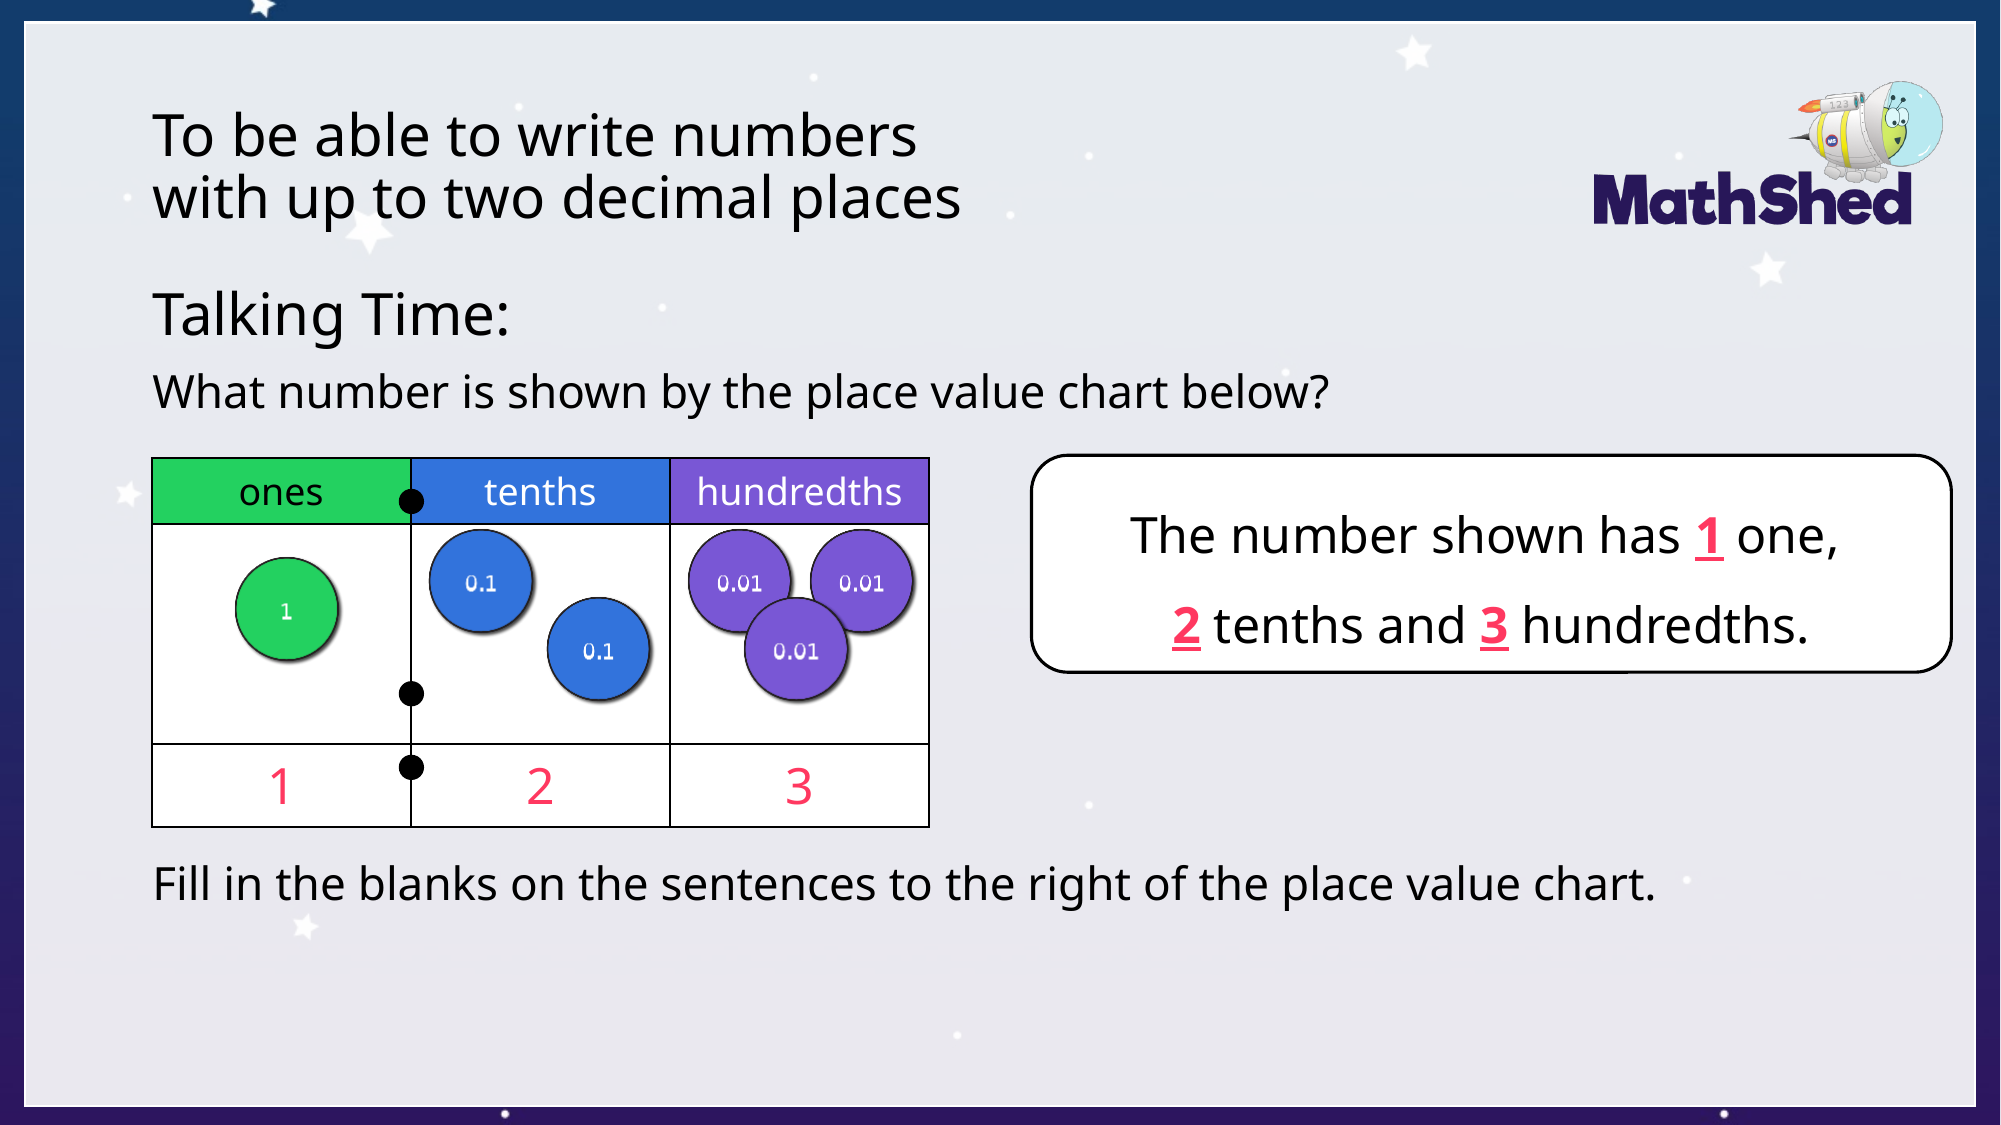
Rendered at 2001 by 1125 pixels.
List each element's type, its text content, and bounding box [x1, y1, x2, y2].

text_box [398, 488, 425, 515]
text_box [398, 754, 425, 781]
table_cell 1 [153, 745, 410, 826]
table_cell [153, 525, 410, 743]
table_header ones [153, 459, 410, 523]
table_cell [671, 525, 928, 743]
title To be able to write numbers with up to two decimal places [137, 59, 1578, 277]
table_cell [412, 525, 669, 743]
table_cell 3 [671, 745, 928, 826]
list Talking Time: What number is shown by the place value chart below? Fill in the blanks on the sentences to the right of the place value chart. [137, 277, 1863, 992]
table_header hundredths [671, 459, 928, 523]
text_box [398, 681, 425, 707]
text_box The number shown has 1 one, 2 tenths and 3 hundredths. [1030, 454, 1953, 674]
table_header tenths [412, 459, 669, 523]
picture [0, 0, 2001, 1125]
table_cell 2 [412, 745, 669, 826]
